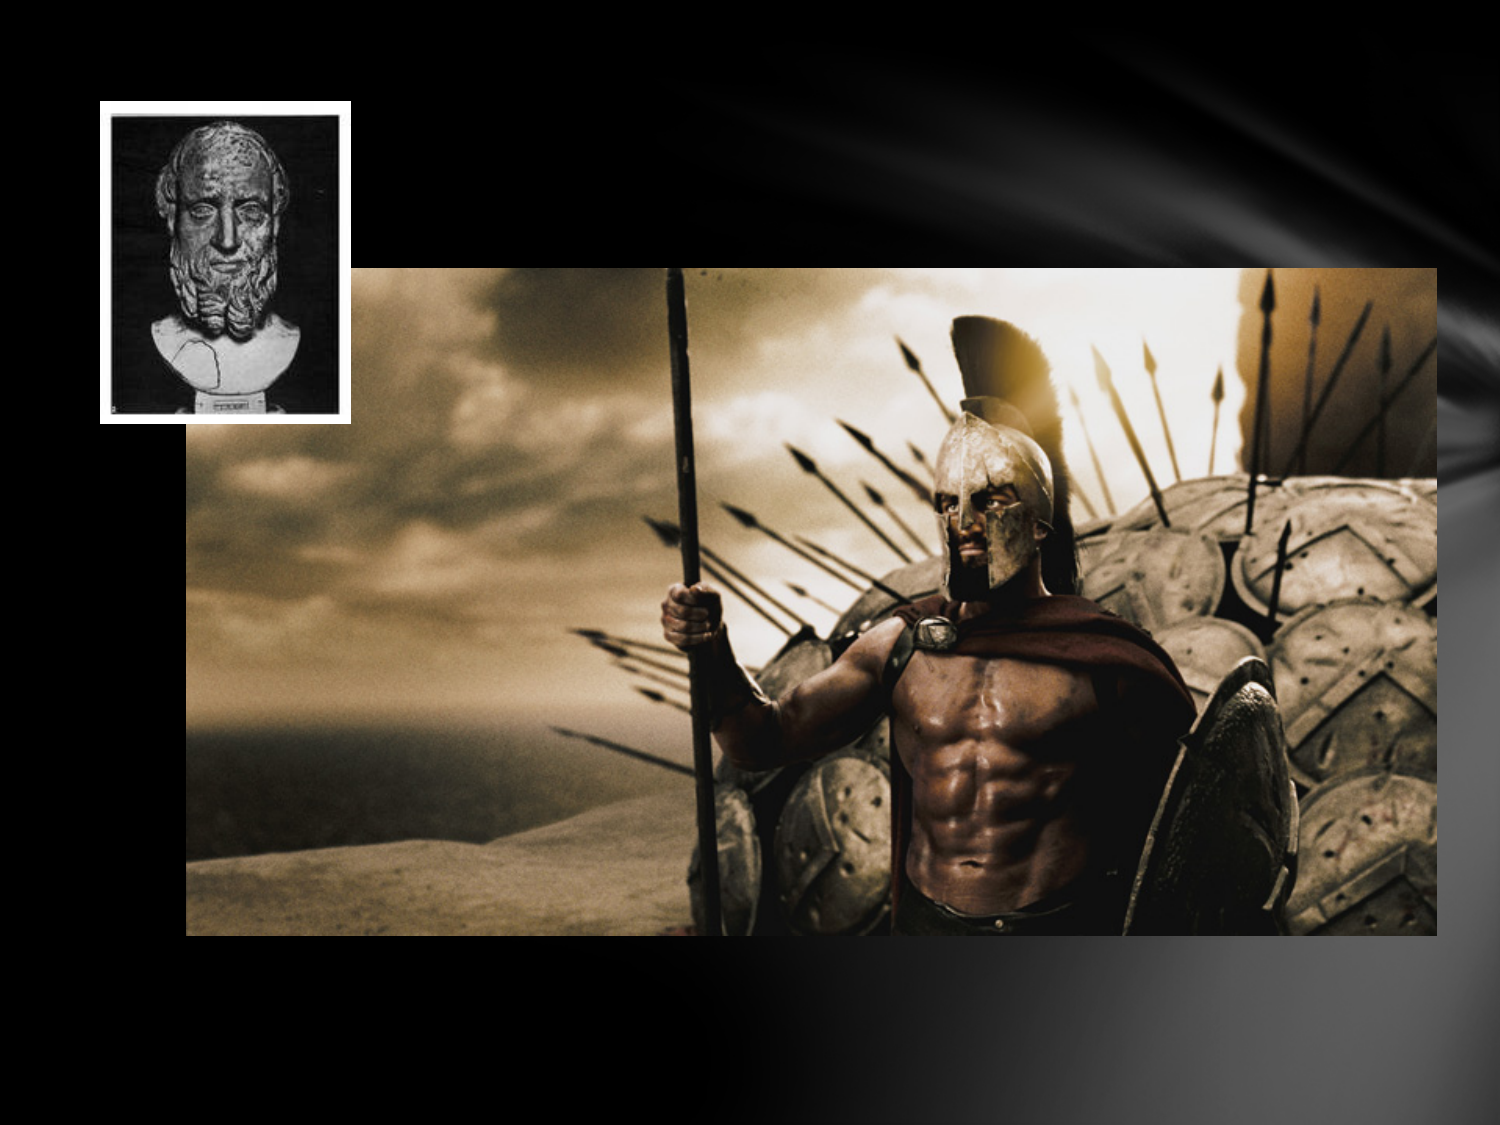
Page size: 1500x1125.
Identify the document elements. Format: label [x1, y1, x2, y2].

picture [100, 101, 1437, 936]
